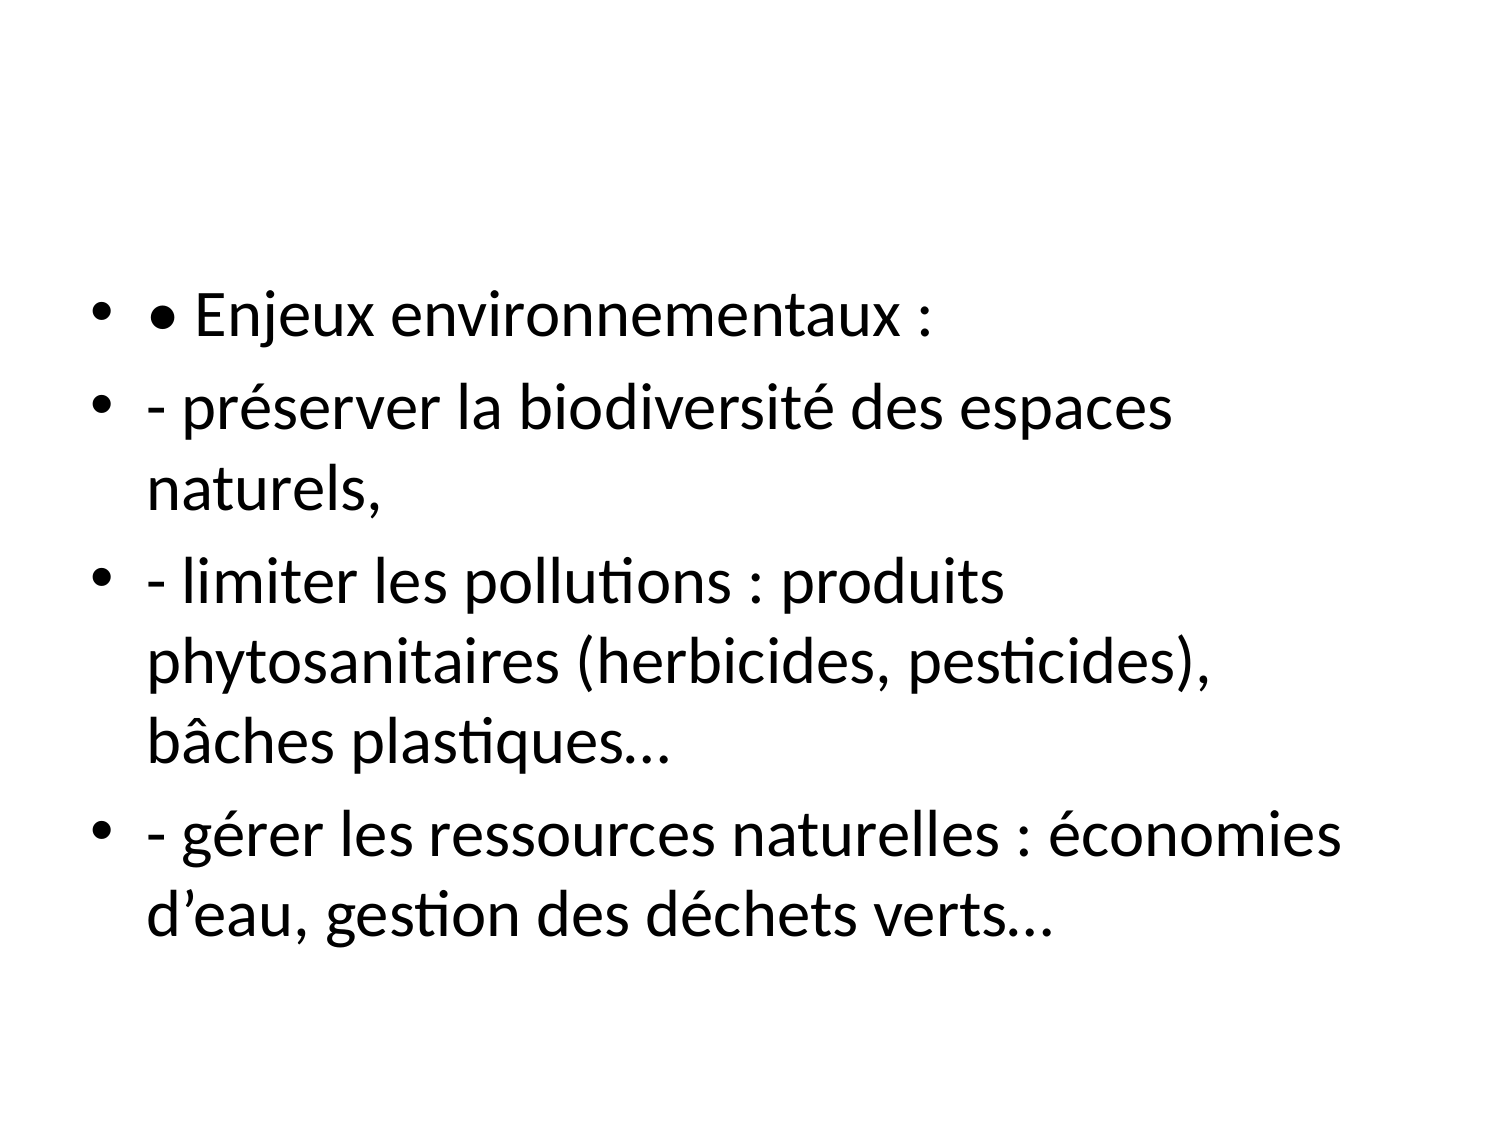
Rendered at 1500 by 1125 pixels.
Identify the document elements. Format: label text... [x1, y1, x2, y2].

list • Enjeux environnementaux : - préserver la biodiversité des espaces naturels, - limiter les pollutions : produits phytosanitaires (herbicides, pesticides), bâches plastiques… - gérer les ressources naturelles : économies d’eau, gestion des déchets verts… [75, 262, 1425, 1005]
